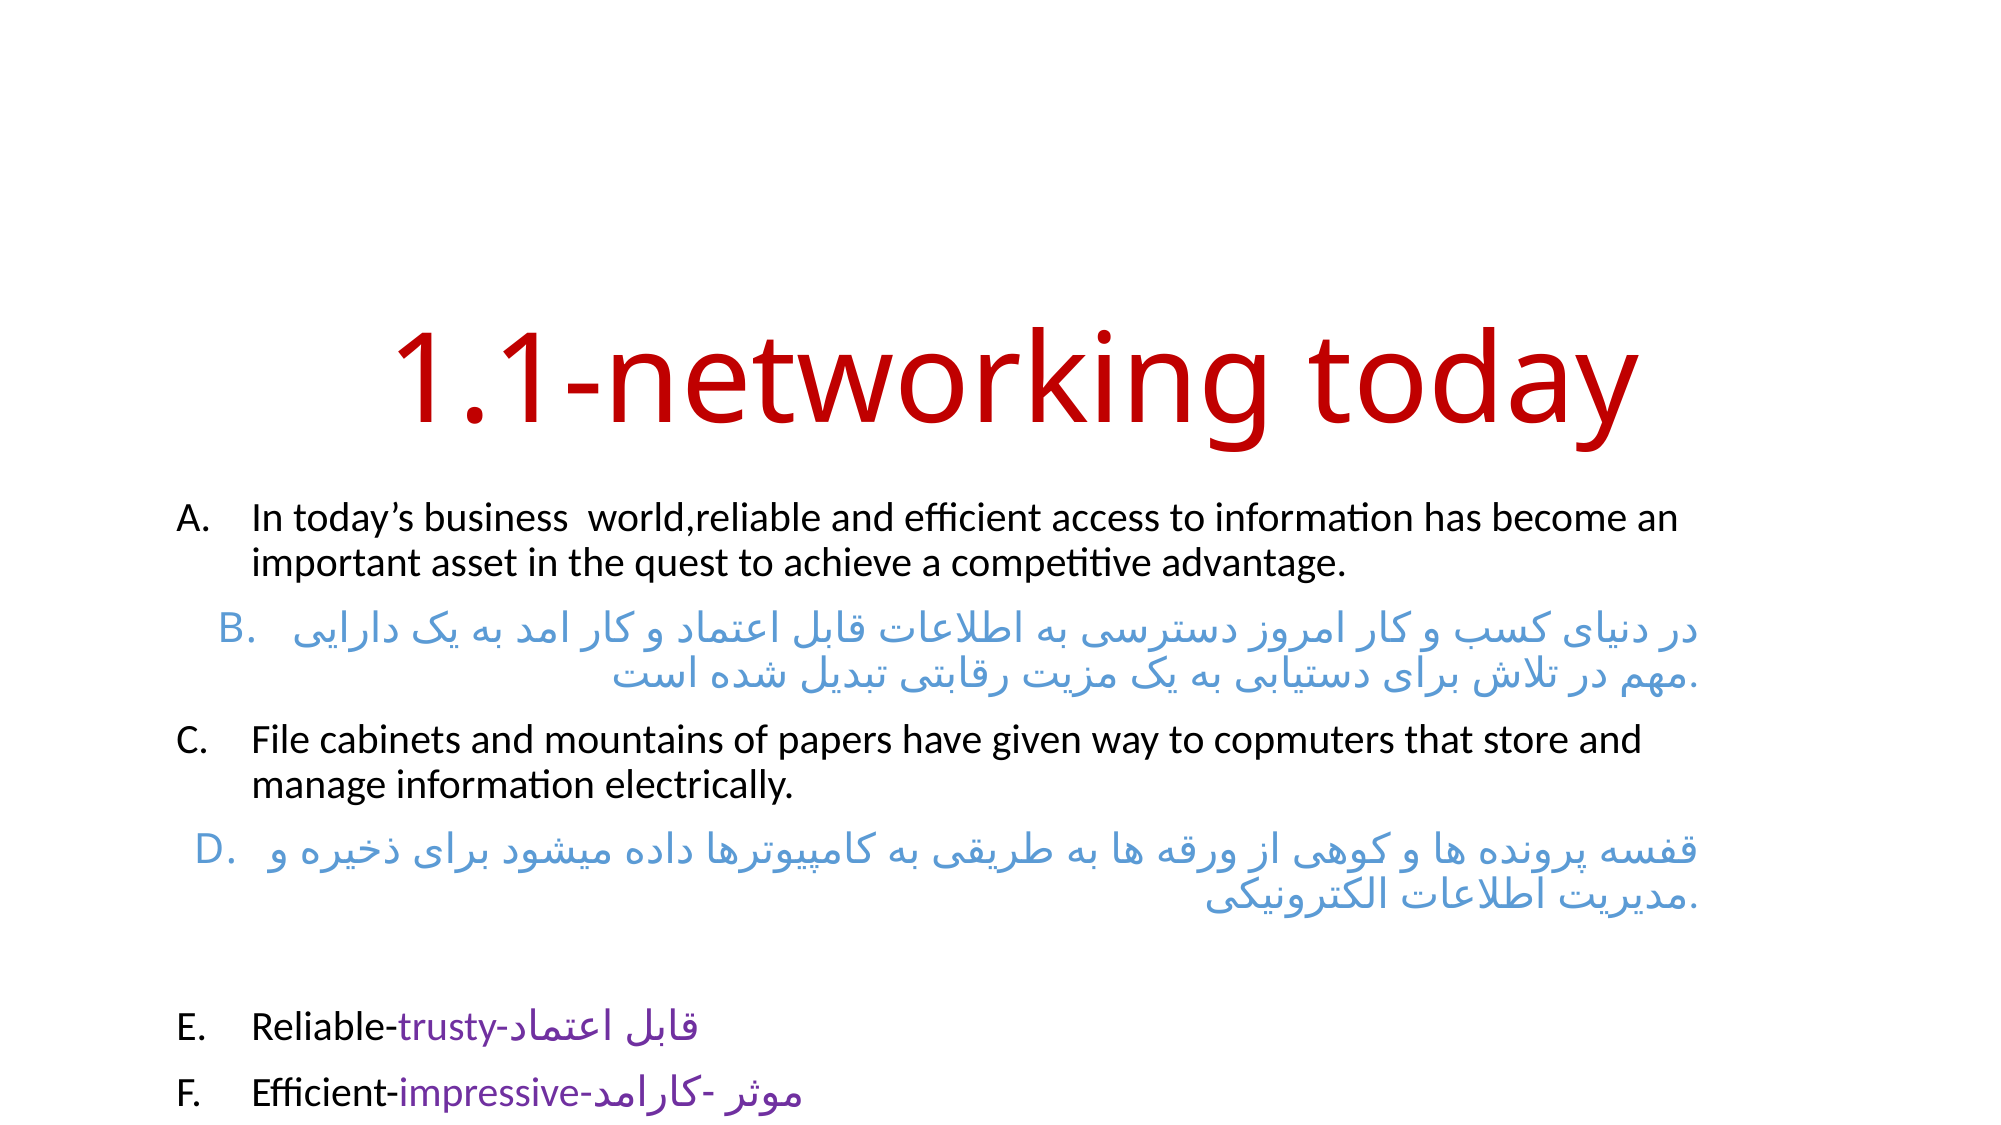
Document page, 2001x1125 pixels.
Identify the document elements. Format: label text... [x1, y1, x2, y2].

subtitle In today’s business world,reliable and efficient access to information has become an important asset in the quest to achieve a competitive advantage. در دنیای کسب و کار امروز دسترسی به اطلاعات قابل اعتماد و کار امد به یک دارایی مهم در تلاش برای دستیابی به یک مزیت رقابتی تبدیل شده است. File cabinets and mountains of papers have given way to copmuters that store and manage information electrically. قفسه پرونده ها و کوهی از ورقه ها به طریقی به کامپیوترها داده میشود برای ذخیره و مدیریت اطلاعات الکترونیکی. Reliable-trusty-قابل اعتماد Efficient-impressive-موثر -کارامد Access-availability-دسترسی Asset-finace-دارایی-خواست Quest-search-جست و جو Achieve-get-arrive-رسیدن-دست یافتن Competitive-rivalry-contest-رقابتی Advantage-مزیت-برتری-سود File-clip-پرونده-قفسه Store-reserve-ذخیره-انبار Manage-مدیریت [161, 488, 1715, 609]
title 1.1-networking today [277, 184, 1750, 457]
